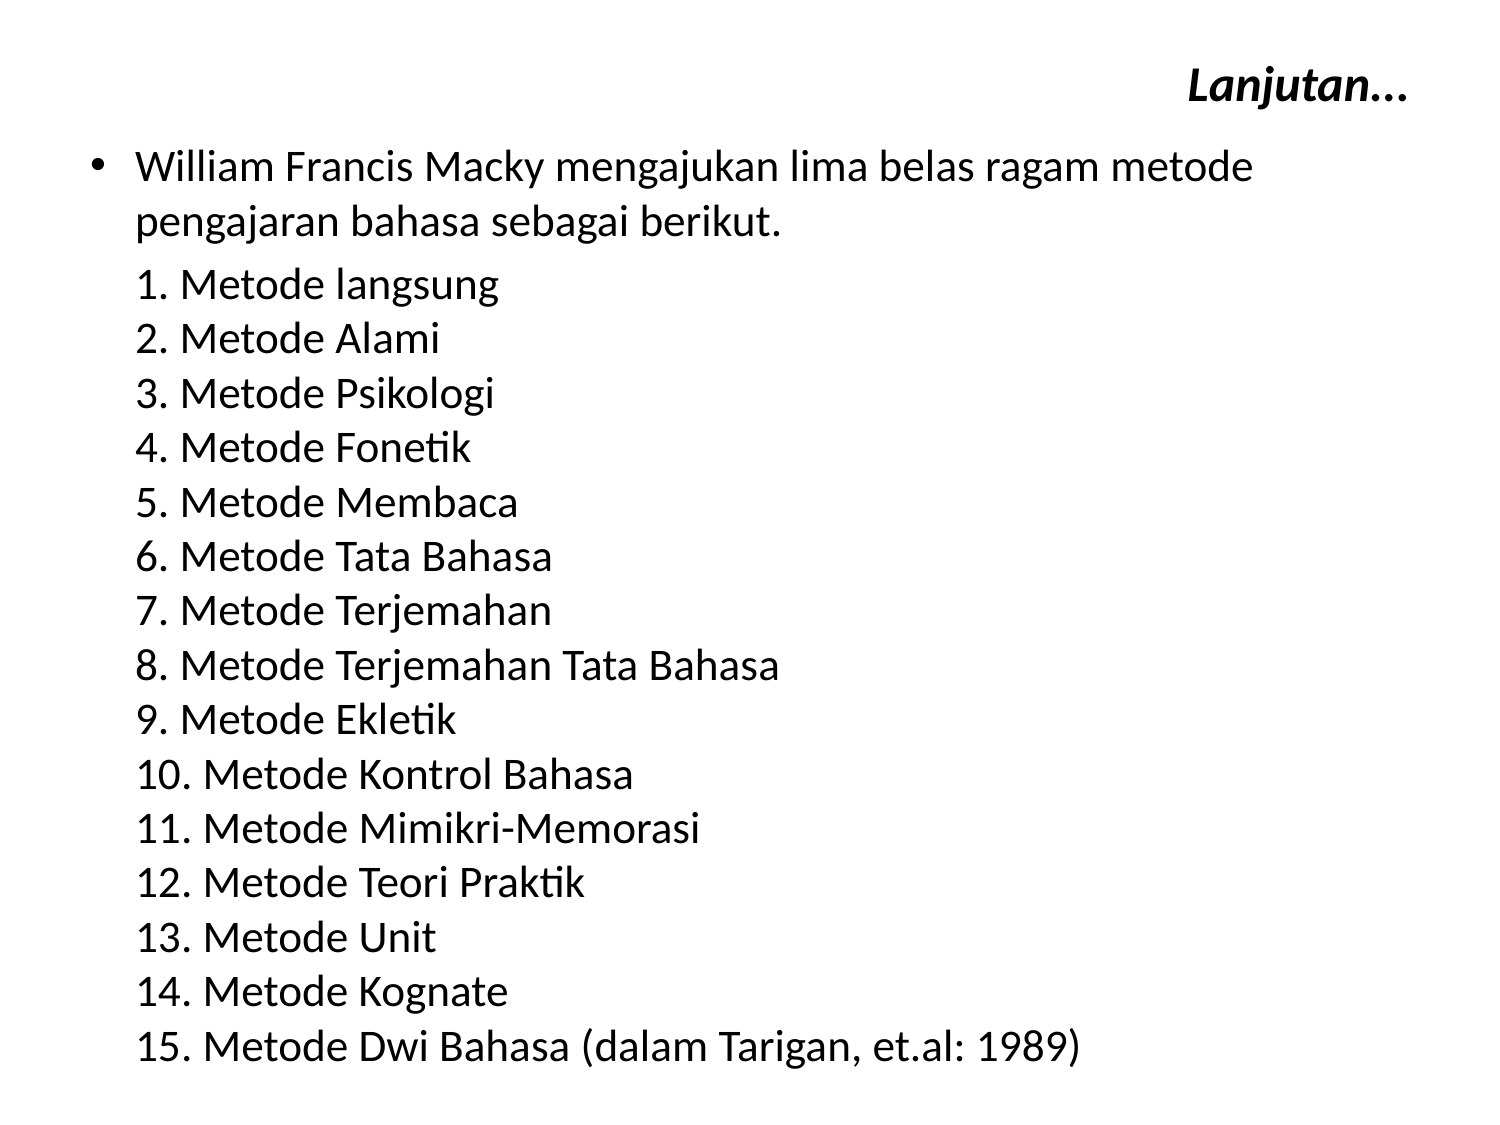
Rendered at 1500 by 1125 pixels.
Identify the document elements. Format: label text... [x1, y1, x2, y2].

title Lanjutan... [75, 45, 1425, 118]
list William Francis Macky mengajukan lima belas ragam metode pengajaran bahasa sebagai berikut. 1. Metode langsung 2. Metode Alami 3. Metode Psikologi 4. Metode Fonetik 5. Metode Membaca 6. Metode Tata Bahasa 7. Metode Terjemahan 8. Metode Terjemahan Tata Bahasa 9. Metode Ekletik 10. Metode Kontrol Bahasa 11. Metode Mimikri-Memorasi 12. Metode Teori Praktik 13. Metode Unit 14. Metode Kognate 15. Metode Dwi Bahasa (dalam Tarigan, et.al: 1989) [75, 128, 1425, 1079]
